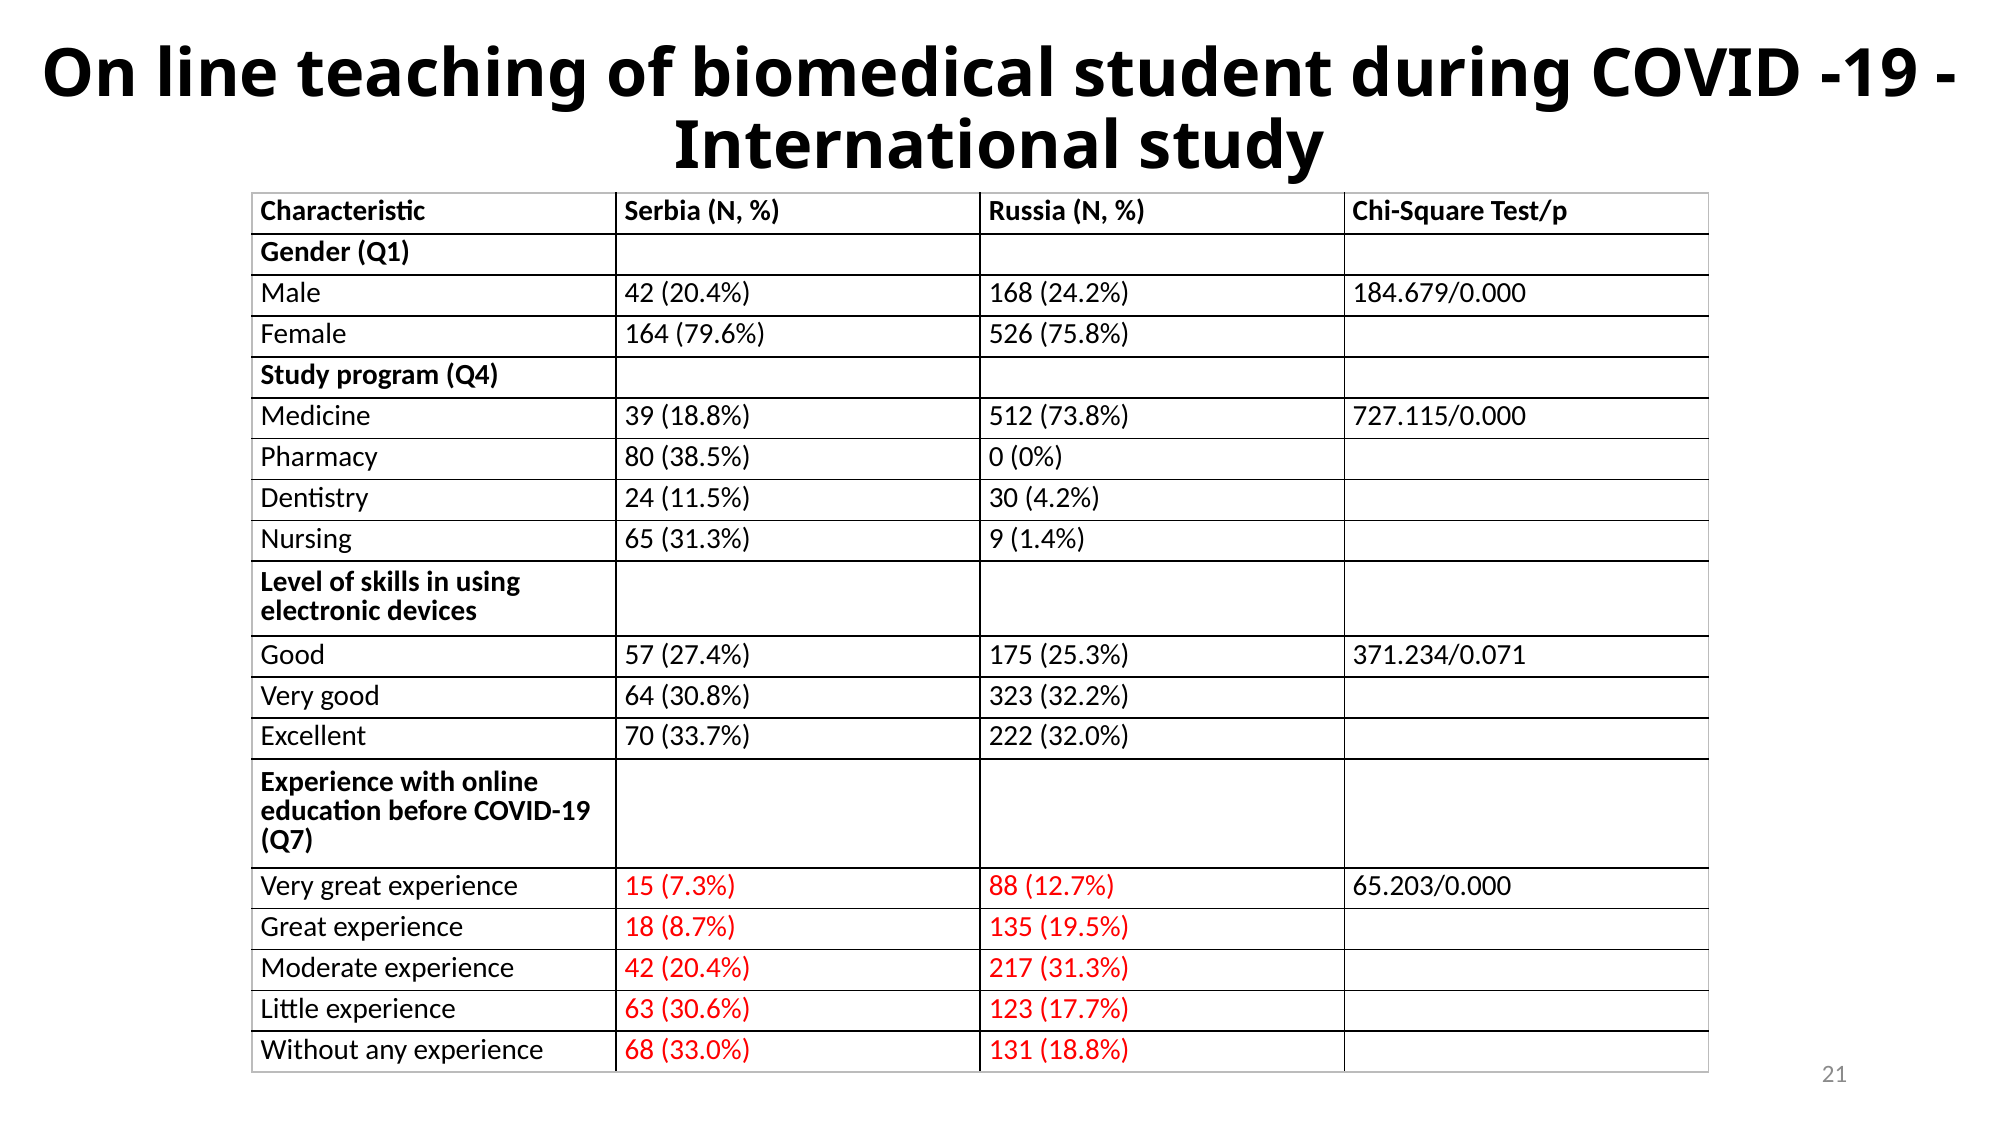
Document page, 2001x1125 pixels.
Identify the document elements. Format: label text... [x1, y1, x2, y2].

table_cell 63 (30.6%) [617, 991, 979, 1030]
table_header Serbia (N, %) [617, 194, 979, 233]
table_cell [1345, 317, 1708, 356]
table_cell 57 (27.4%) [617, 637, 979, 676]
table_cell [1345, 678, 1708, 717]
table_cell Male [253, 276, 615, 315]
table_cell [617, 562, 979, 635]
table_cell Moderate experience [253, 950, 615, 990]
table_cell 175 (25.3%) [981, 637, 1344, 676]
table_cell [1345, 950, 1708, 990]
title On line teaching of biomedical student during COVID -19 -International study [0, 2, 2000, 220]
table_cell 323 (32.2%) [981, 678, 1344, 717]
table_cell 42 (20.4%) [617, 276, 979, 315]
table_cell [981, 358, 1344, 397]
table_cell 24 (11.5%) [617, 480, 979, 520]
table_cell [981, 760, 1344, 867]
table_cell Good [253, 637, 615, 676]
table_cell Without any experience [253, 1032, 615, 1071]
table_cell 168 (24.2%) [981, 276, 1344, 315]
table_cell [1345, 562, 1708, 635]
table_cell Nursing [253, 521, 615, 560]
table_cell 135 (19.5%) [981, 909, 1344, 949]
table_cell [981, 562, 1344, 635]
table_cell 68 (33.0%) [617, 1032, 979, 1071]
table_cell 42 (20.4%) [617, 950, 979, 990]
table_cell [1345, 480, 1708, 520]
table_cell 15 (7.3%) [617, 869, 979, 908]
table_cell 65.203/0.000 [1345, 869, 1708, 908]
table_cell Medicine [253, 399, 615, 438]
table_cell [981, 235, 1344, 274]
table_cell [1345, 909, 1708, 949]
table_cell 131 (18.8%) [981, 1032, 1344, 1071]
table_cell 0 (0%) [981, 439, 1344, 479]
table_cell [1345, 358, 1708, 397]
table_cell [1345, 235, 1708, 274]
table_cell [1345, 719, 1708, 758]
table_cell 123 (17.7%) [981, 991, 1344, 1030]
table_cell Study program (Q4) [253, 358, 615, 397]
table_cell Excellent [253, 719, 615, 758]
table_cell [617, 235, 979, 274]
table_cell [1345, 760, 1708, 867]
table_cell 217 (31.3%) [981, 950, 1344, 990]
table_cell 727.115/0.000 [1345, 399, 1708, 438]
table_cell 70 (33.7%) [617, 719, 979, 758]
table_cell 18 (8.7%) [617, 909, 979, 949]
table_cell 526 (75.8%) [981, 317, 1344, 356]
table_cell Very good [253, 678, 615, 717]
table_cell 222 (32.0%) [981, 719, 1344, 758]
table_cell Experience with online education before COVID-19 (Q7) [253, 760, 615, 867]
table_cell Level of skills in using electronic devices [253, 562, 615, 635]
table_cell 39 (18.8%) [617, 399, 979, 438]
table_cell Great experience [253, 909, 615, 949]
table_cell 164 (79.6%) [617, 317, 979, 356]
table_cell 64 (30.8%) [617, 678, 979, 717]
table_cell [1345, 1032, 1708, 1071]
slide_number 21 [1412, 1042, 1863, 1103]
table_cell [617, 358, 979, 397]
table_cell 88 (12.7%) [981, 869, 1344, 908]
table_cell 371.234/0.071 [1345, 637, 1708, 676]
table_cell 9 (1.4%) [981, 521, 1344, 560]
table_cell Very great experience [253, 869, 615, 908]
table_cell [1345, 521, 1708, 560]
table_cell 30 (4.2%) [981, 480, 1344, 520]
table_header Characteristic [253, 194, 615, 233]
table_cell Dentistry [253, 480, 615, 520]
table_cell 80 (38.5%) [617, 439, 979, 479]
table_cell Gender (Q1) [253, 235, 615, 274]
table_cell [1345, 439, 1708, 479]
table_header Chi-Square Test/p [1345, 194, 1708, 233]
table_cell 65 (31.3%) [617, 521, 979, 560]
table_header Russia (N, %) [981, 194, 1344, 233]
table_cell 184.679/0.000 [1345, 276, 1708, 315]
table_cell Little experience [253, 991, 615, 1030]
table_cell Female [253, 317, 615, 356]
table_cell 512 (73.8%) [981, 399, 1344, 438]
table_cell [1345, 991, 1708, 1030]
table_cell [617, 760, 979, 867]
table_cell Pharmacy [253, 439, 615, 479]
